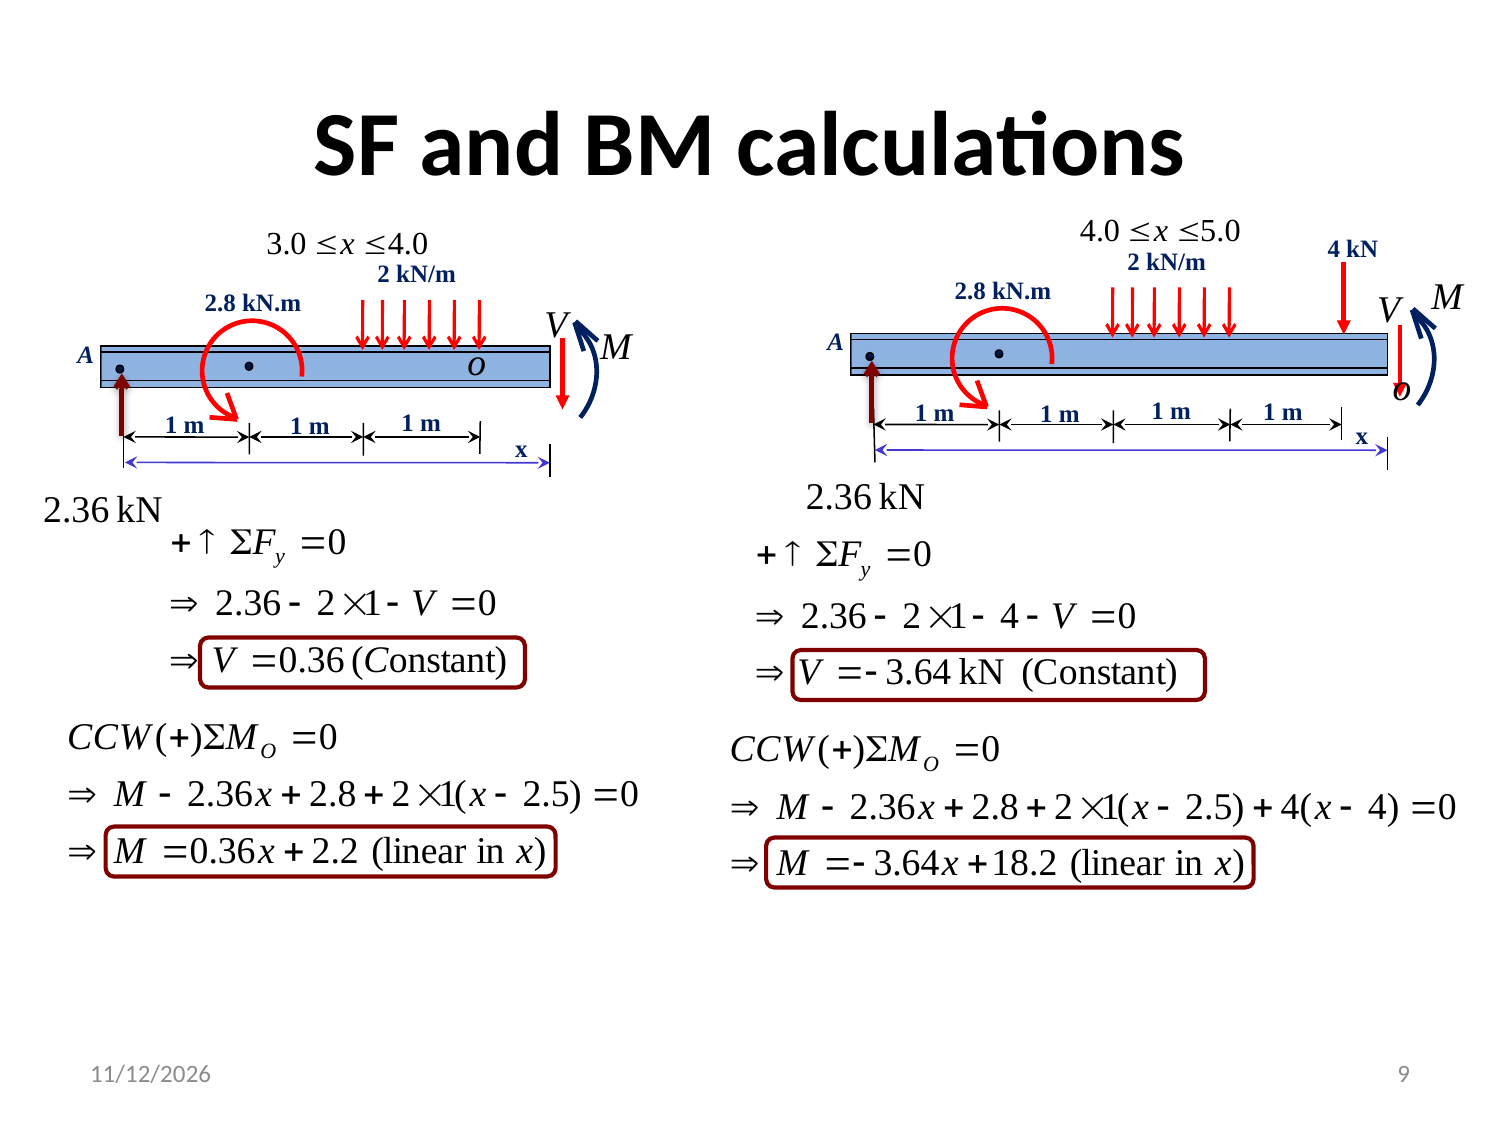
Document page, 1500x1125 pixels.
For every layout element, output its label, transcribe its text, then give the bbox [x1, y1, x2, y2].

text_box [724, 724, 1465, 892]
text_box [37, 249, 645, 532]
text_box [521, 636, 528, 689]
slide_number 9 [1074, 1042, 1425, 1103]
text_box [1192, 647, 1208, 703]
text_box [1074, 212, 1247, 251]
title SF and BM calculations [75, 45, 1425, 233]
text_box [799, 224, 1476, 520]
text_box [62, 712, 645, 880]
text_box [262, 224, 435, 248]
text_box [164, 541, 517, 689]
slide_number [75, 1042, 425, 1103]
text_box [749, 524, 1188, 701]
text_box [1387, 374, 1419, 410]
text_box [462, 349, 494, 385]
